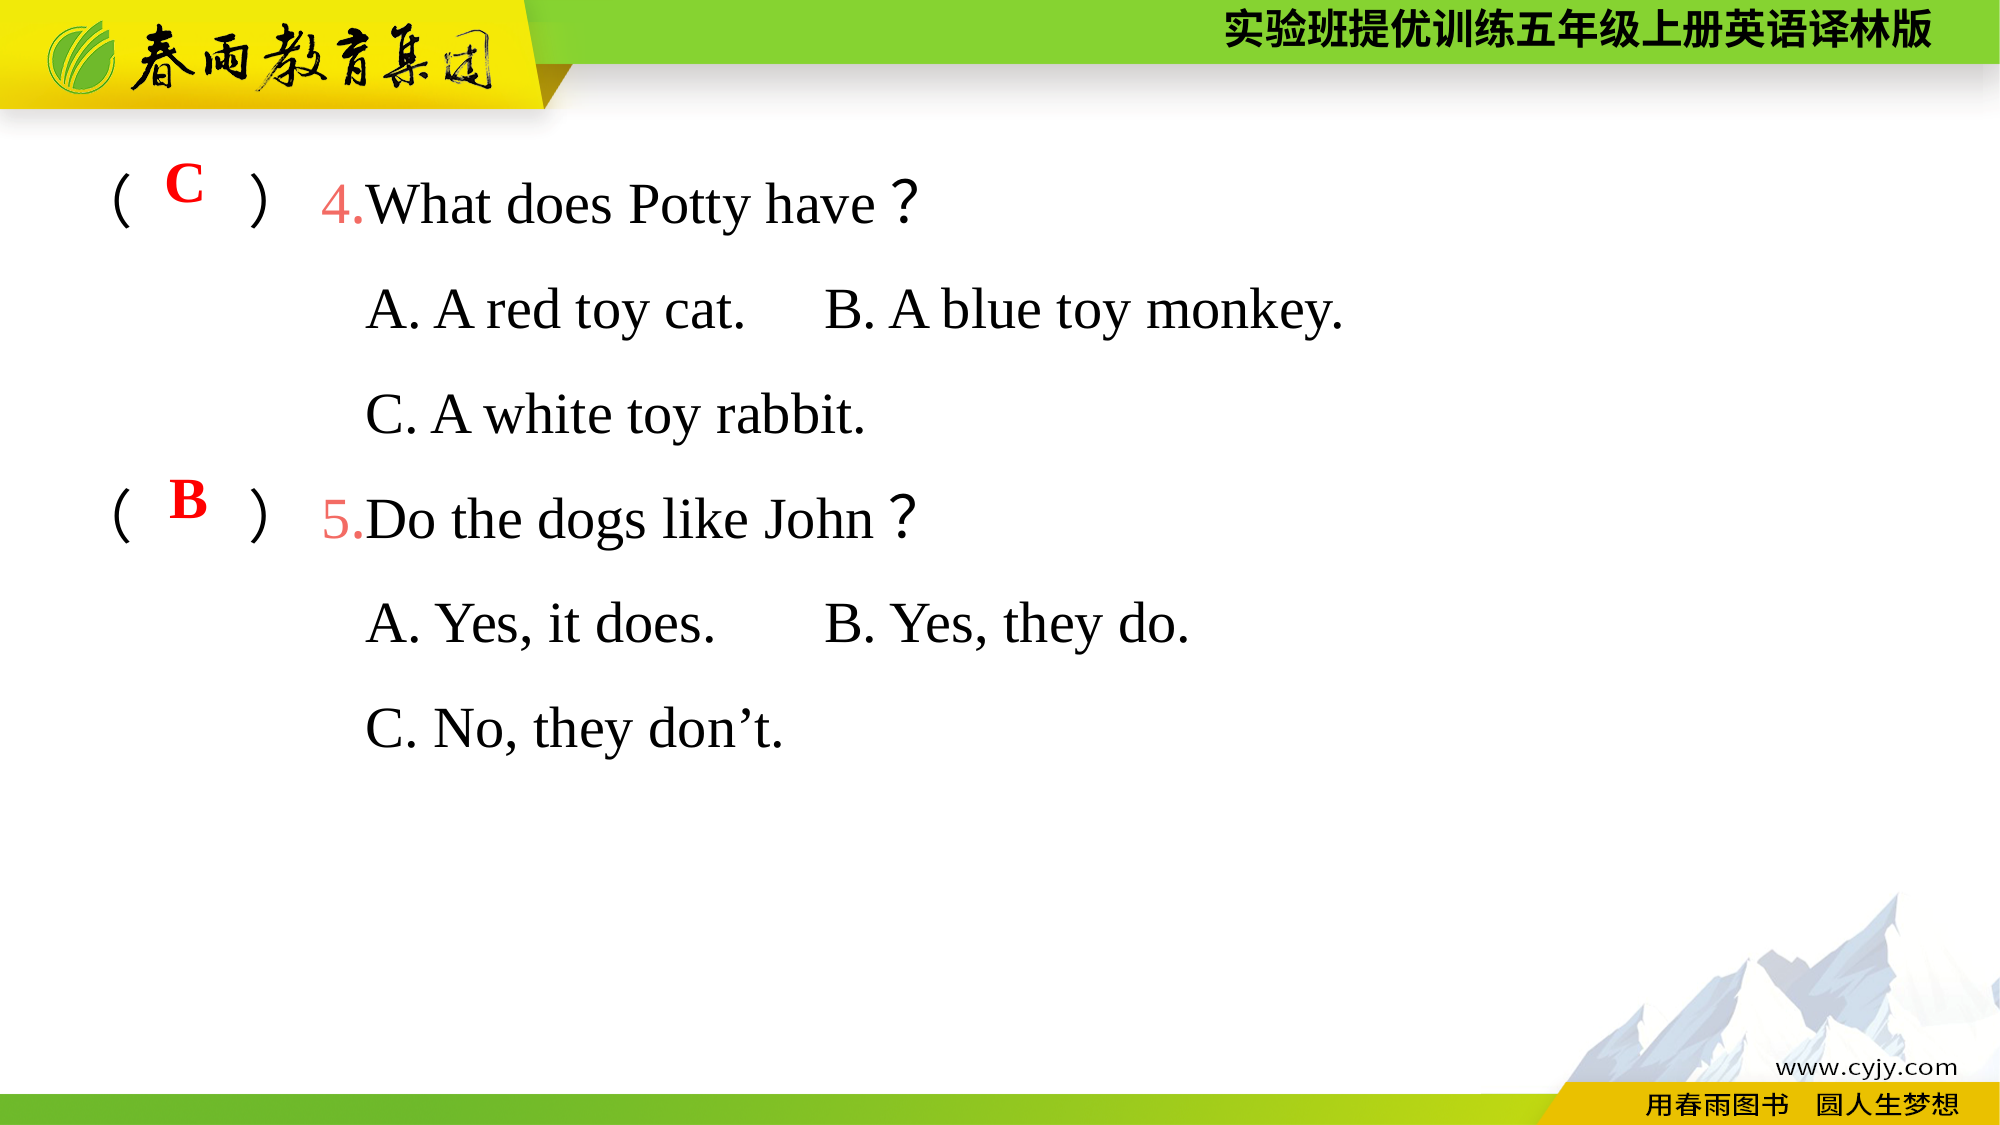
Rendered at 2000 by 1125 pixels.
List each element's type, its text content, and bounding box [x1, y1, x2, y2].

list （ ）4.What does Potty have？ A. A red toy cat. B. A blue toy monkey. C. A white toy rabbit. （ ）5.Do the dogs like John？ A. Yes, it does. B. Yes, they do. C. No, they don’t. [59, 122, 1944, 774]
picture [0, 0, 2000, 1125]
text_box C [149, 137, 222, 222]
text_box B [154, 453, 224, 538]
